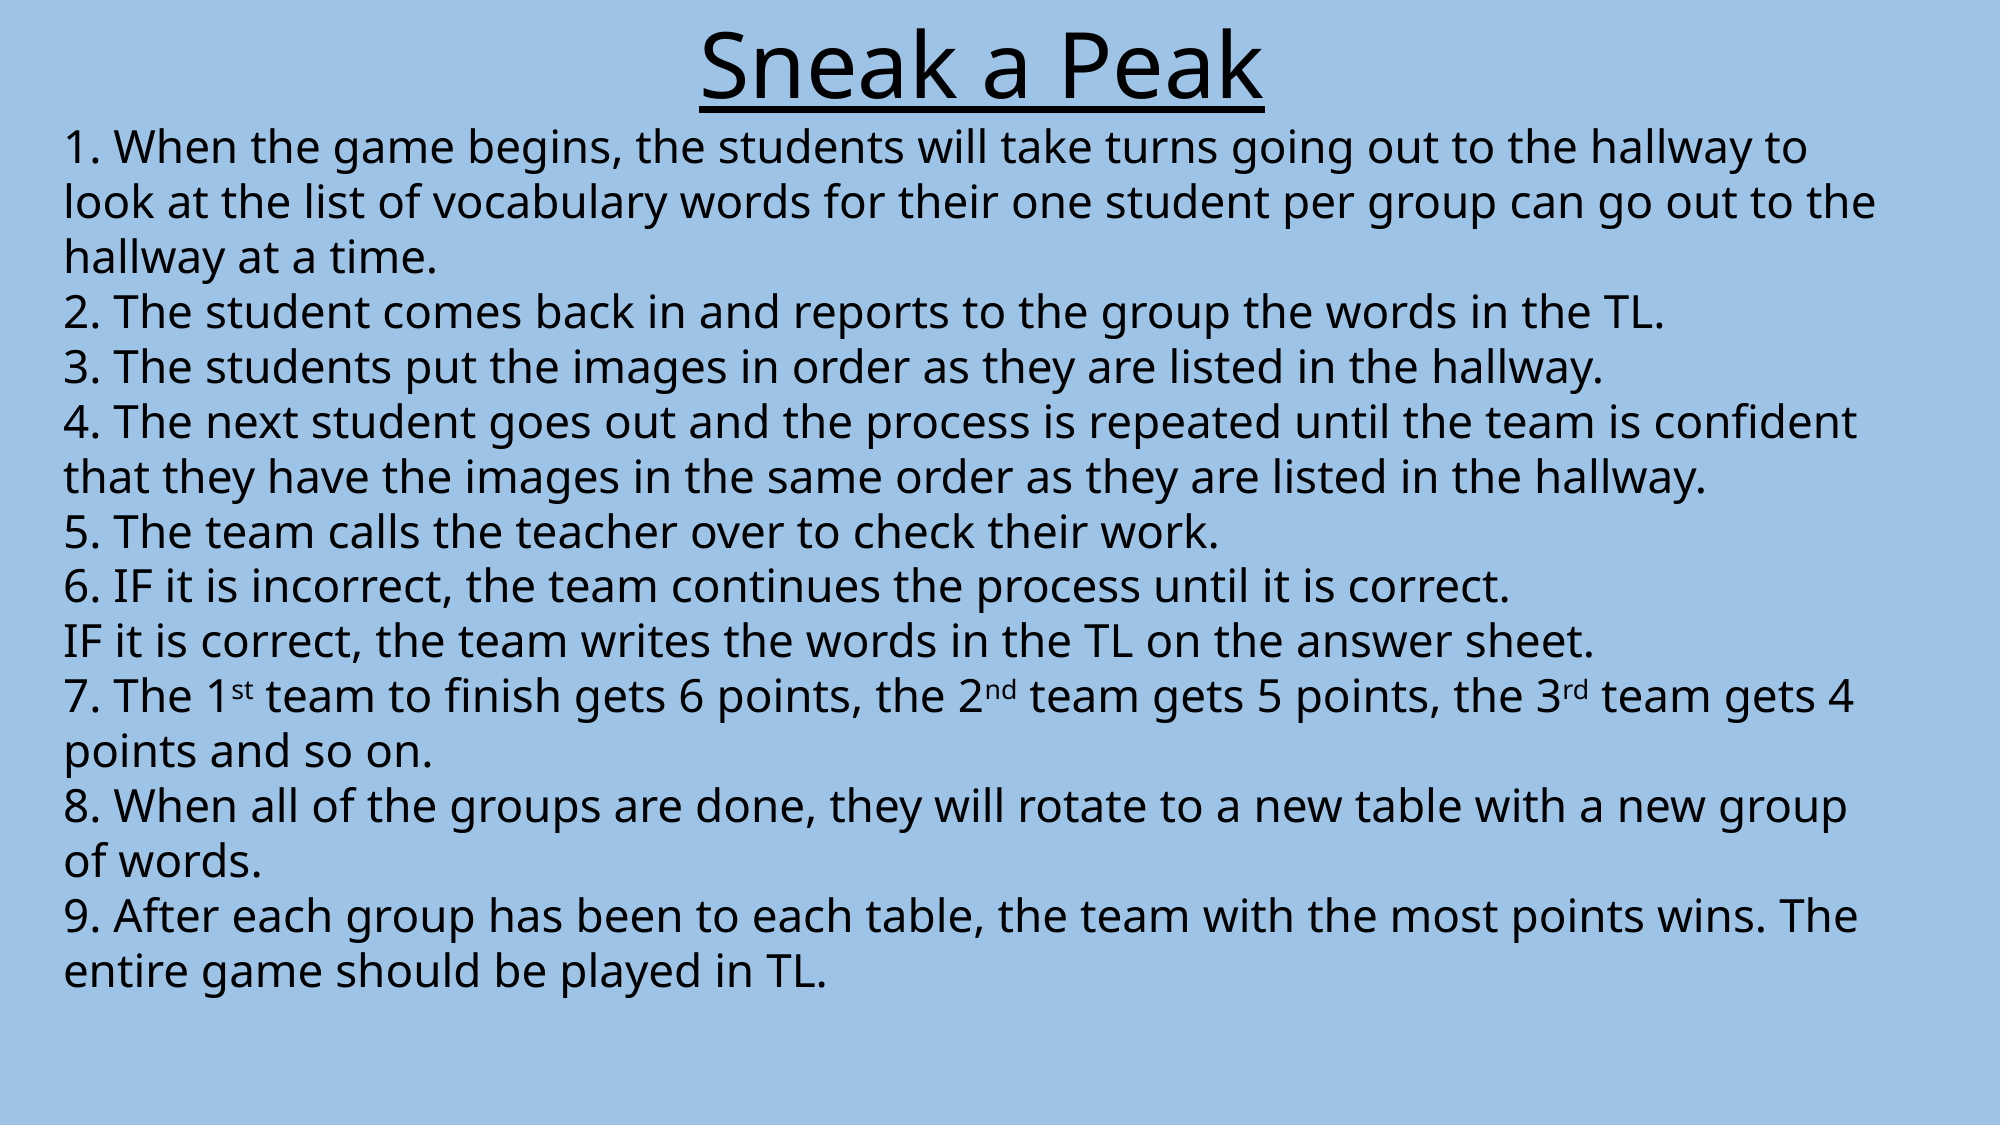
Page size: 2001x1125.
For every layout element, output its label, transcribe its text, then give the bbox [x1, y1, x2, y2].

text_box Sneak a Peak 1. When the game begins, the students will take turns going out to the hallway to look at the list of vocabulary words for their one student per group can go out to the hallway at a time. 2. The student comes back in and reports to the group the words in the TL. 3. The students put the images in order as they are listed in the hallway. 4. The next student goes out and the process is repeated until the team is confident that they have the images in the same order as they are listed in the hallway. 5. The team calls the teacher over to check their work. 6. IF it is incorrect, the team continues the process until it is correct. IF it is correct, the team writes the words in the TL on the answer sheet. 7. The 1st team to finish gets 6 points, the 2nd team gets 5 points, the 3rd team gets 4 points and so on. 8. When all of the groups are done, they will rotate to a new table with a new group of words. 9. After each group has been to each table, the team with the most points wins. The entire game should be played in TL. [48, 0, 1916, 1105]
